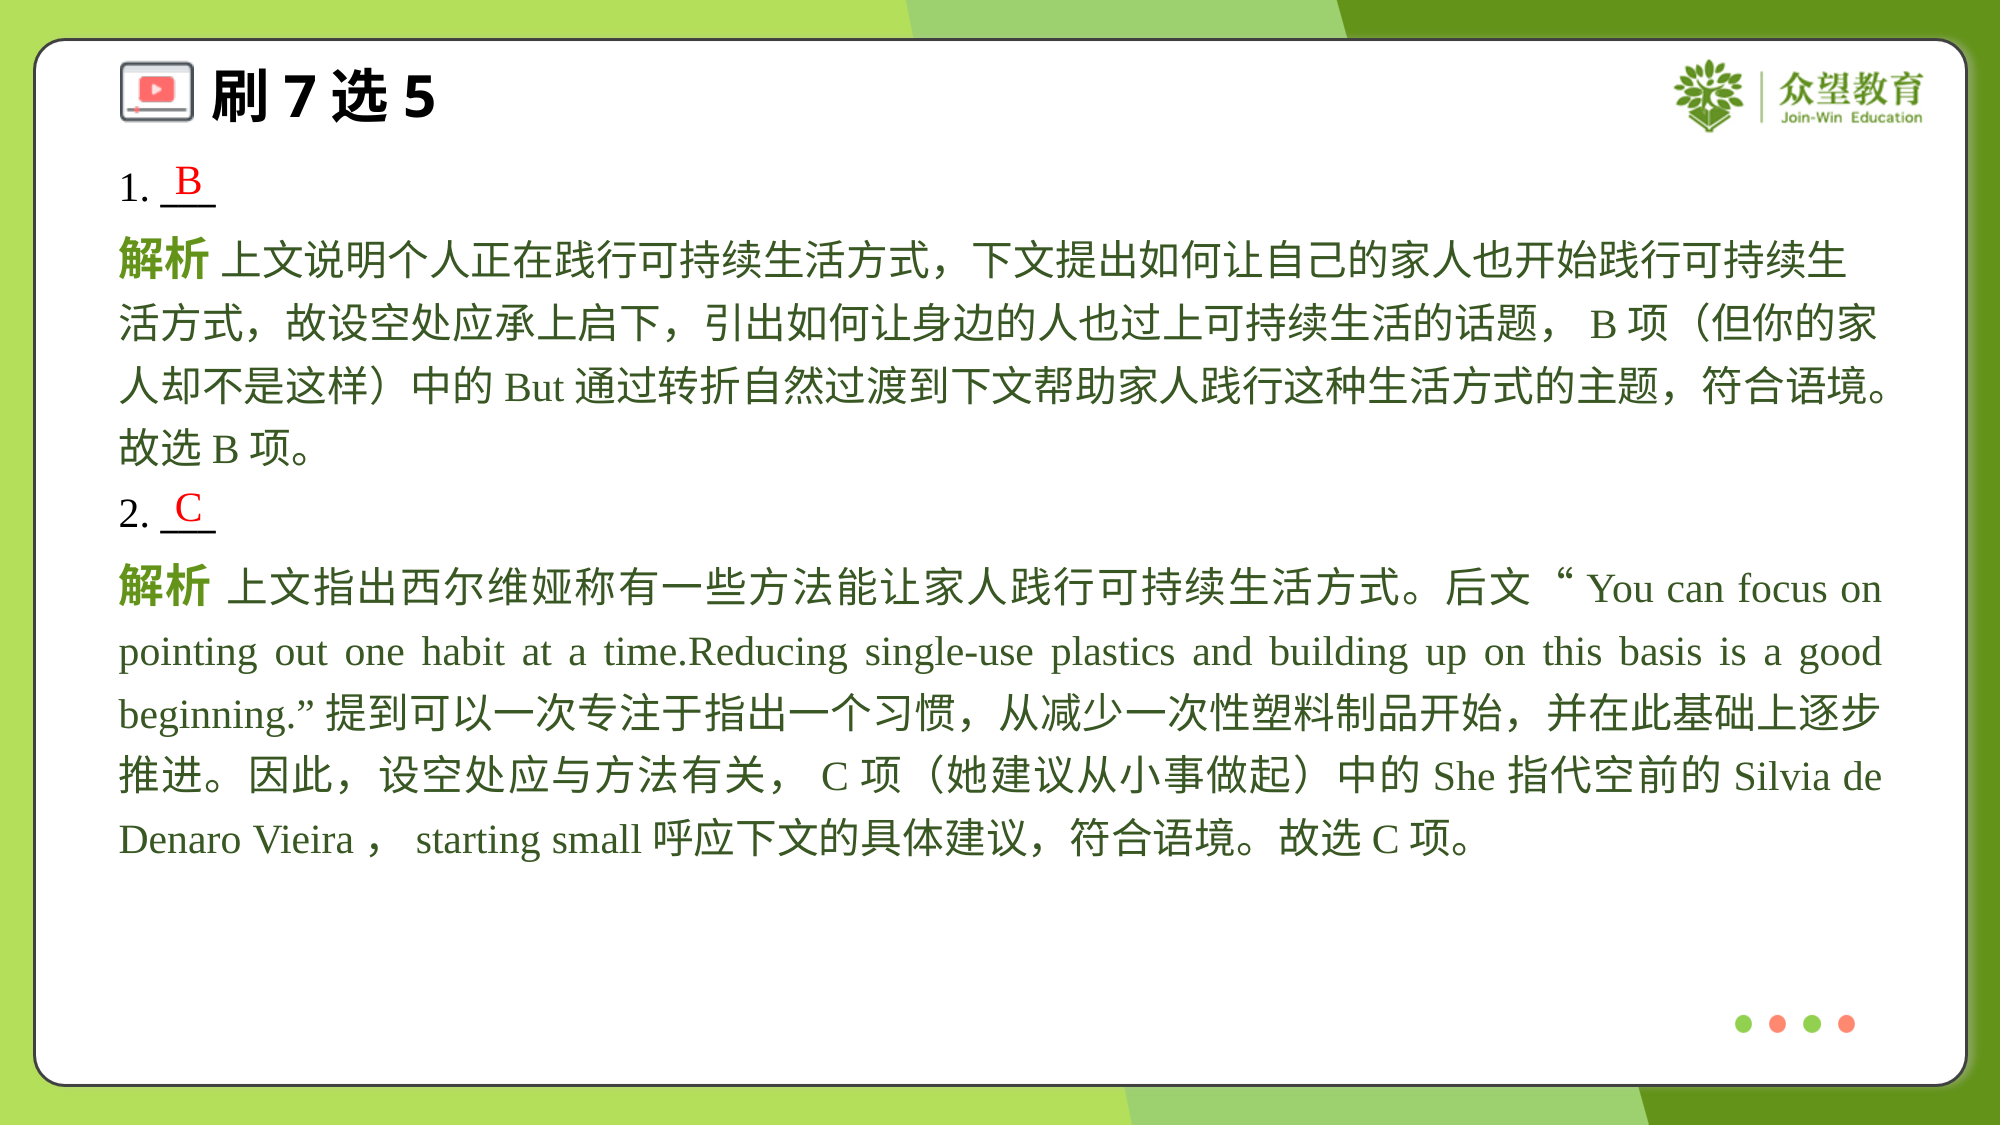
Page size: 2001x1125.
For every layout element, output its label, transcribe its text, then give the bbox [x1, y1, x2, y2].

text_box 解析 上文说明个人正在践行可持续生活方式，下文提出如何让自己的家人也开始践行可持续生活方式，故设空处应承上启下，引出如何让身边的人也过上可持续生活的话题，B项（但你的家人却不是这样）中的But通过转折自然过渡到下文帮助家人践行这种生活方式的主题，符合语境。故选B项。 [118, 215, 1883, 468]
text_box 2. ___ [118, 473, 1883, 531]
text_box 1. ___ [118, 146, 1883, 204]
text_box 解析 上文指出西尔维娅称有一些方法能让家人践行可持续生活方式。后文“You can focus on pointing out one habit at a time.Reducing single-use plastics and building up on this basis is a good beginning.”提到可以一次专注于指出一个习惯，从减少一次性塑料制品开始，并在此基础上逐步推进。因此，设空处应与方法有关，C项（她建议从小事做起）中的She指代空前的Silvia de Denaro Vieira，starting small呼应下文的具体建议，符合语境。故选C项。 [118, 542, 1883, 857]
text_box B [170, 140, 208, 199]
text_box C [170, 467, 208, 525]
picture [0, 0, 2000, 1125]
